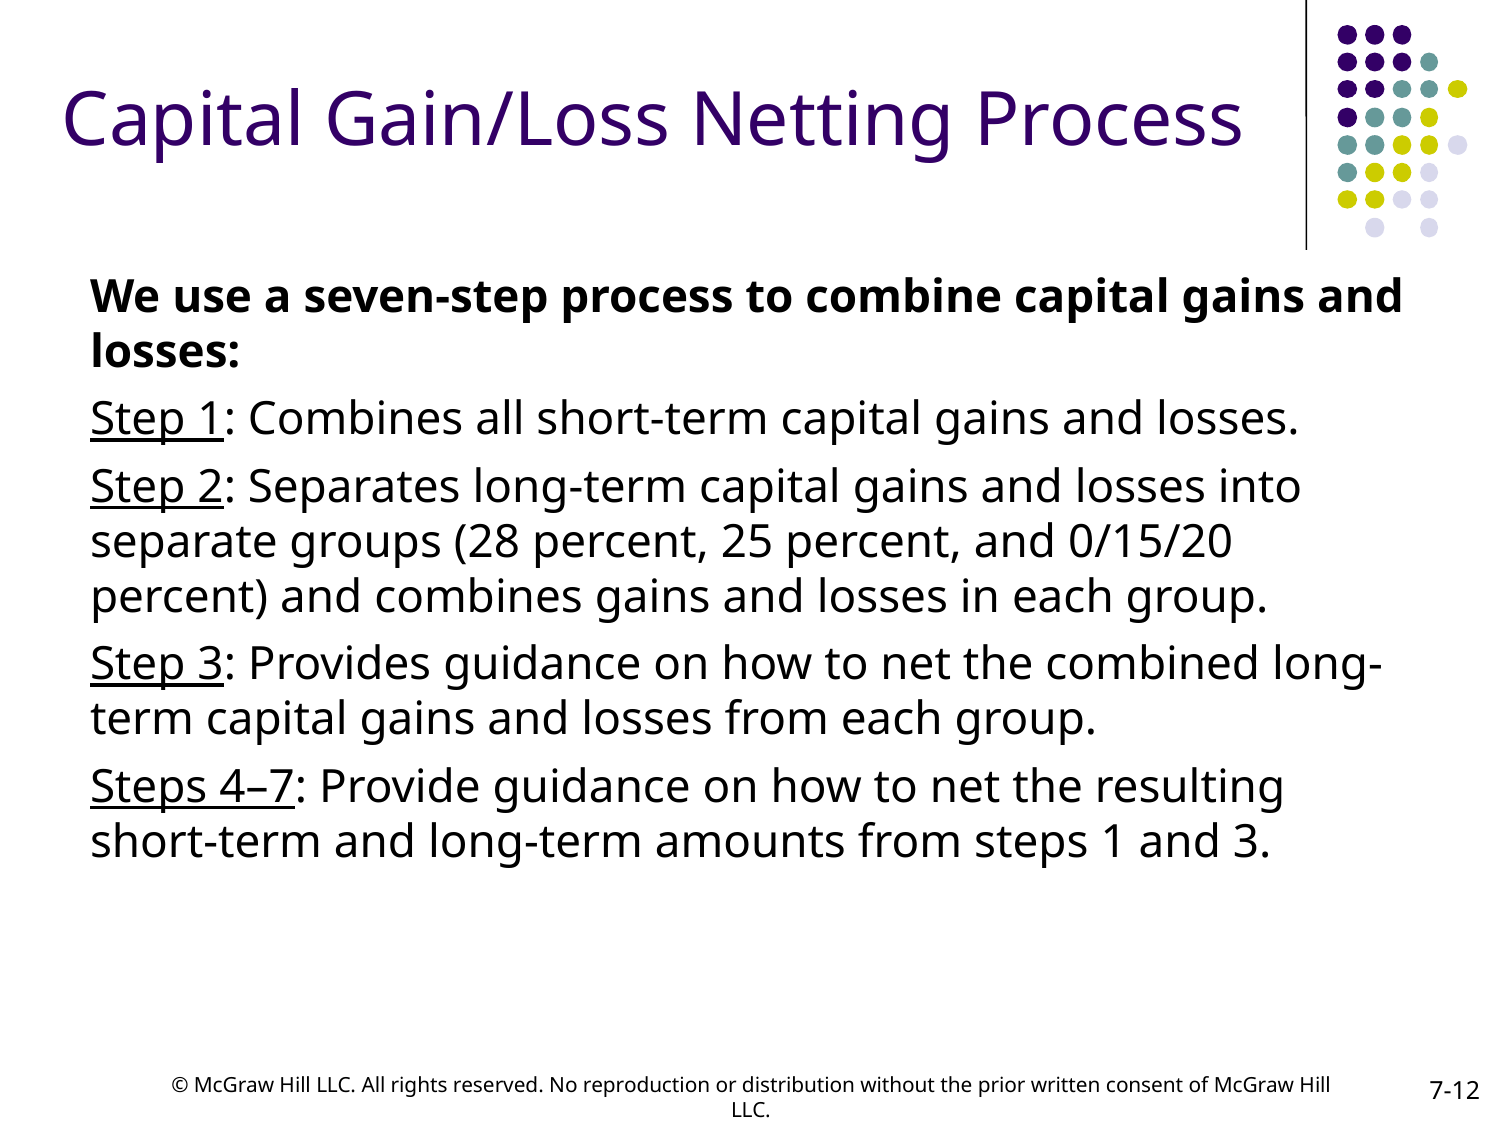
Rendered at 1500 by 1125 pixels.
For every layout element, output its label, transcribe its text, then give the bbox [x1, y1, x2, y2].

list We use a seven-step process to combine capital gains and losses: Step 1: Combines all short-term capital gains and losses. Step 2: Separates long-term capital gains and losses into separate groups (28 percent, 25 percent, and 0/15/20 percent) and combines gains and losses in each group. Step 3: Provides guidance on how to net the combined long-term capital gains and losses from each group. Steps 4–7: Provide guidance on how to net the resulting short-term and long-term amounts from steps 1 and 3. [75, 259, 1425, 1062]
slide_number 7-12 [1345, 1061, 1496, 1122]
title Capital Gain/Loss Netting Process [32, 8, 1275, 234]
